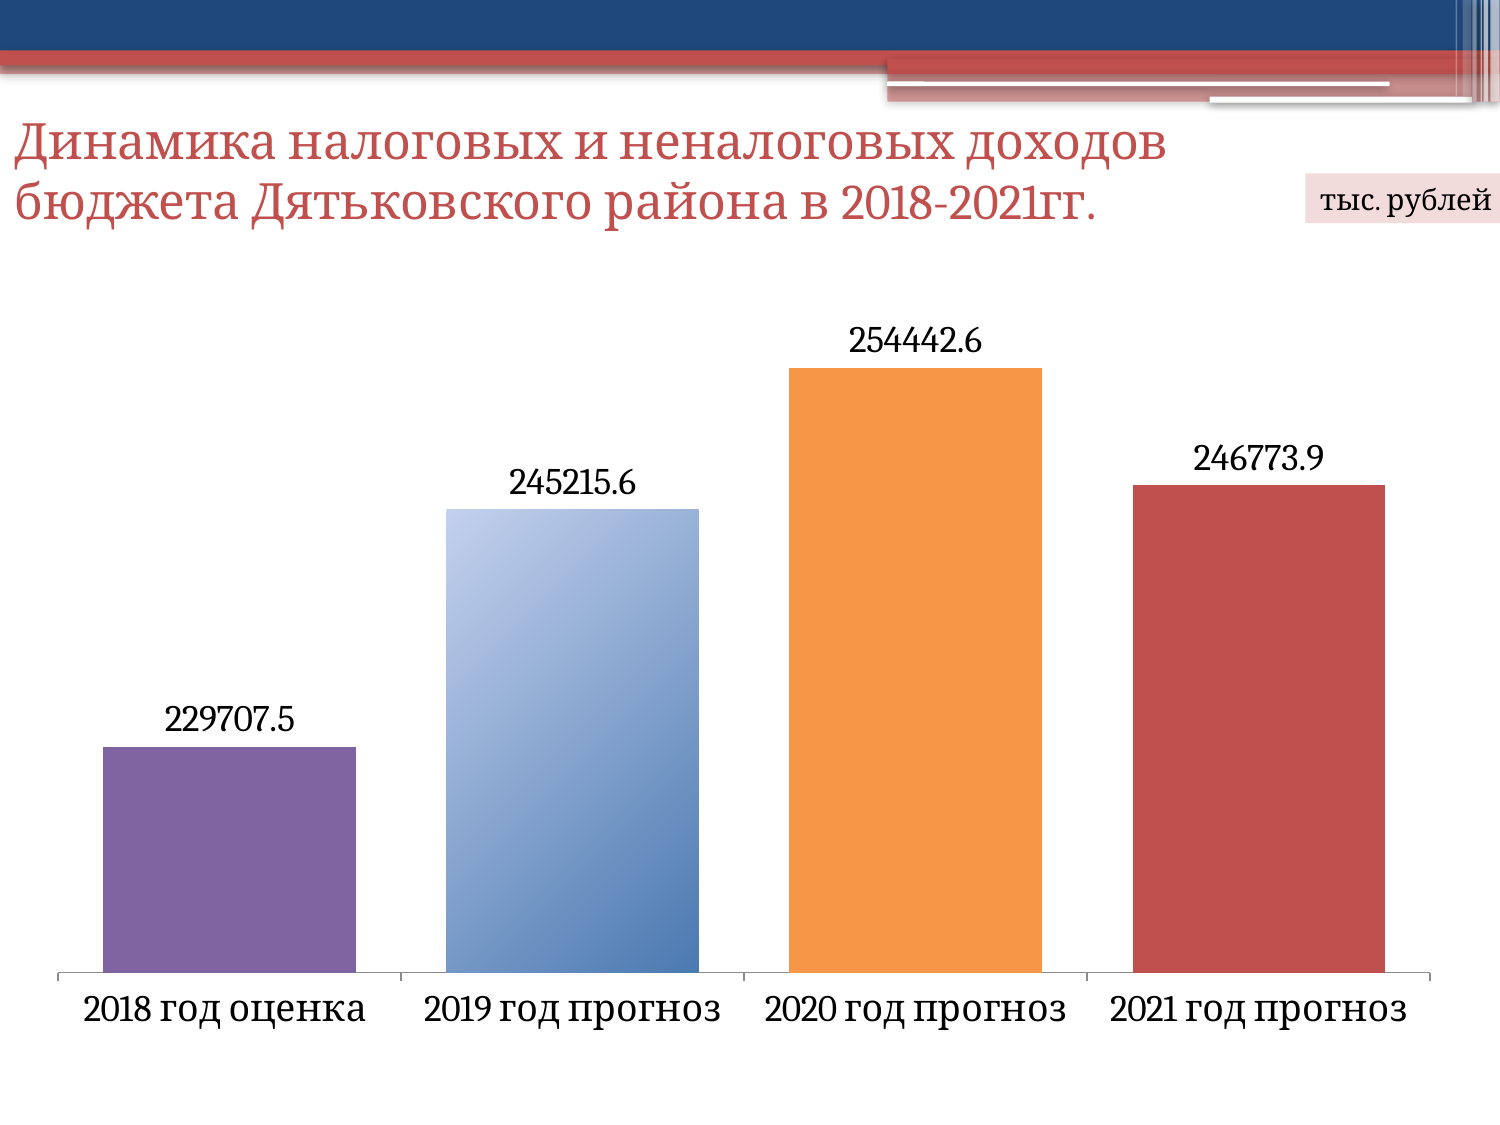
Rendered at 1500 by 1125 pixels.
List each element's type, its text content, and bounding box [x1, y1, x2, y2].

title Динамика налоговых и неналоговых доходов бюджета Дятьковского района в 2018-2021гг. [0, 101, 1313, 224]
text_box тыс. рублей [1305, 173, 1500, 224]
chart [29, 266, 1459, 1047]
